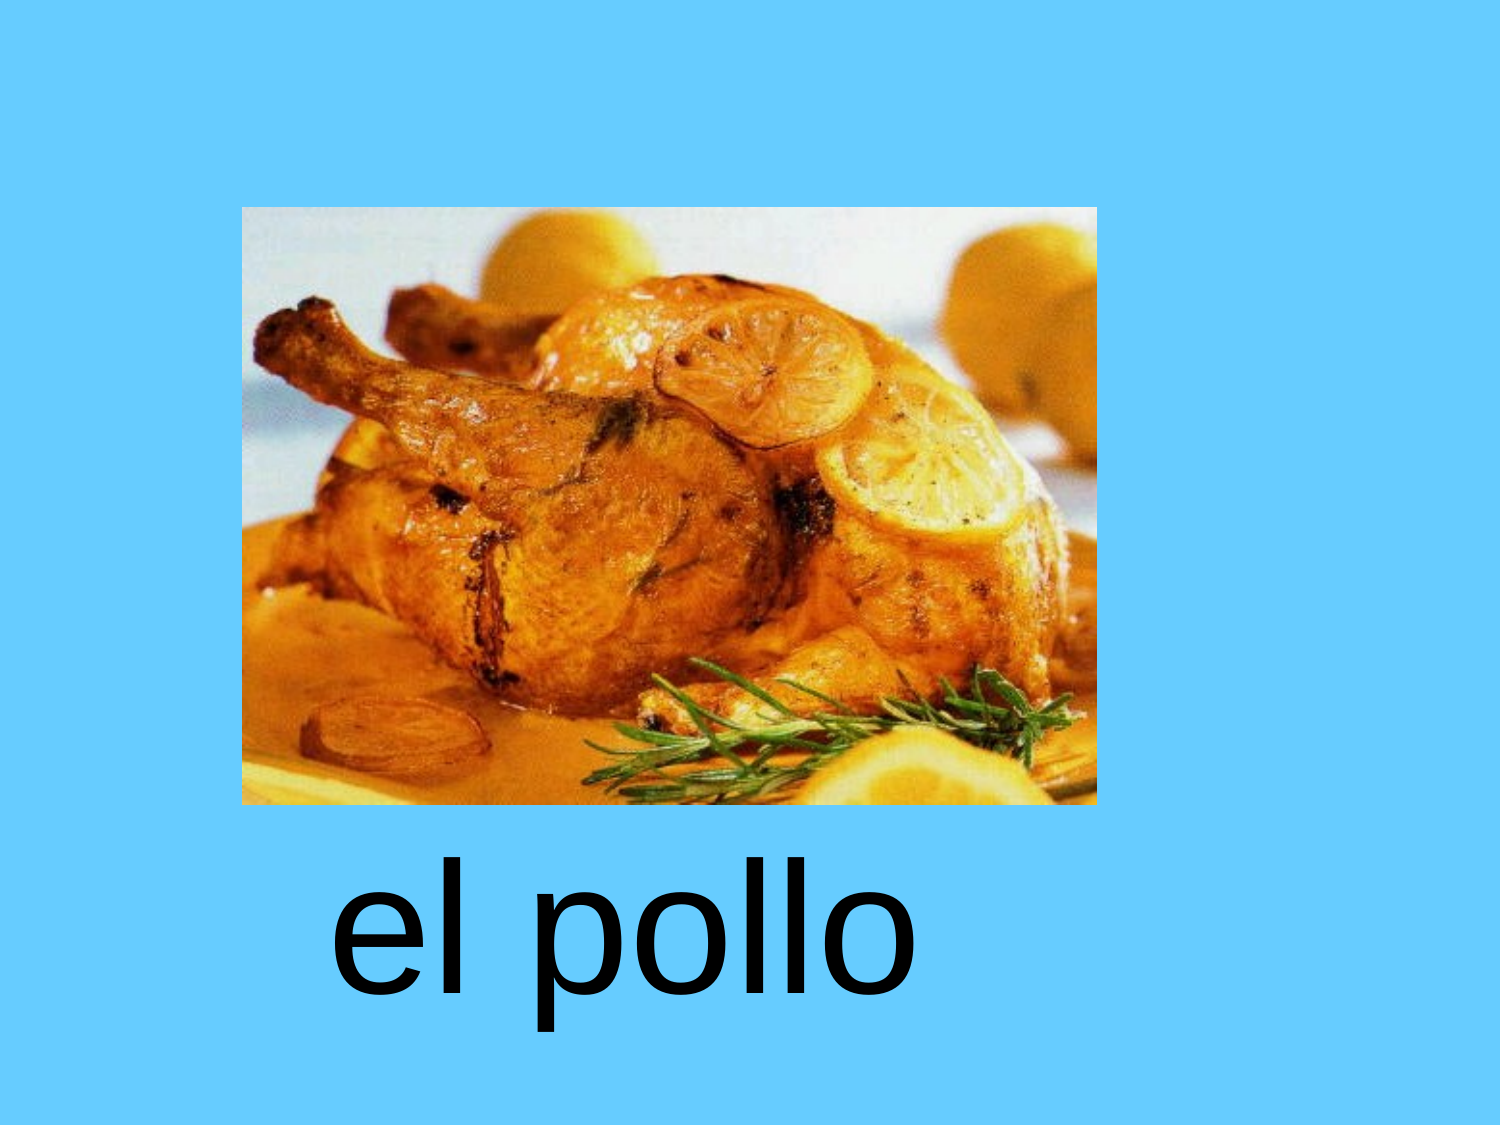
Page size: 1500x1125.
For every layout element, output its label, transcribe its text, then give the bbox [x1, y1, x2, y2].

text_box el pollo [312, 798, 1282, 1039]
picture [241, 207, 1098, 805]
